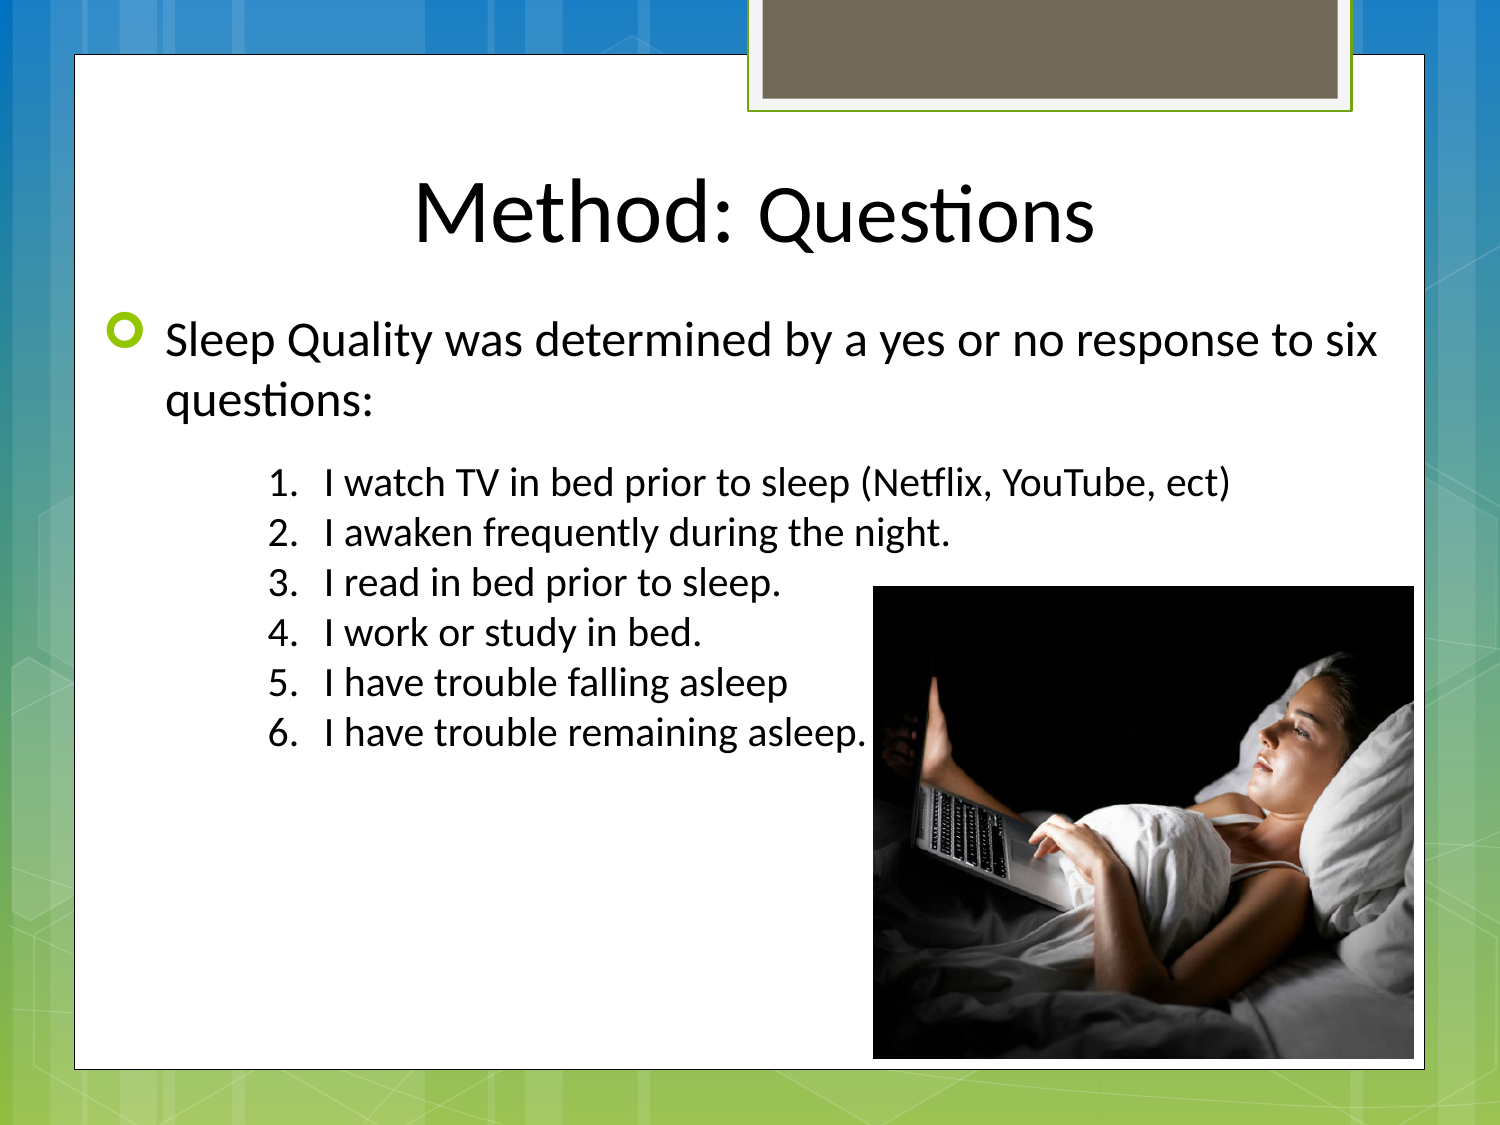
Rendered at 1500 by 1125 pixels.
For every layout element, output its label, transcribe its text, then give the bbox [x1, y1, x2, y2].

title Method: Questions [178, 111, 1331, 291]
list Sleep Quality was determined by a yes or no response to six questions: [75, 291, 1425, 1005]
text_box I watch TV in bed prior to sleep (Netflix, YouTube, ect) I awaken frequently during the night. I read in bed prior to sleep. I work or study in bed. I have trouble falling asleep I have trouble remaining asleep. [252, 447, 1257, 762]
picture [873, 585, 1414, 1059]
